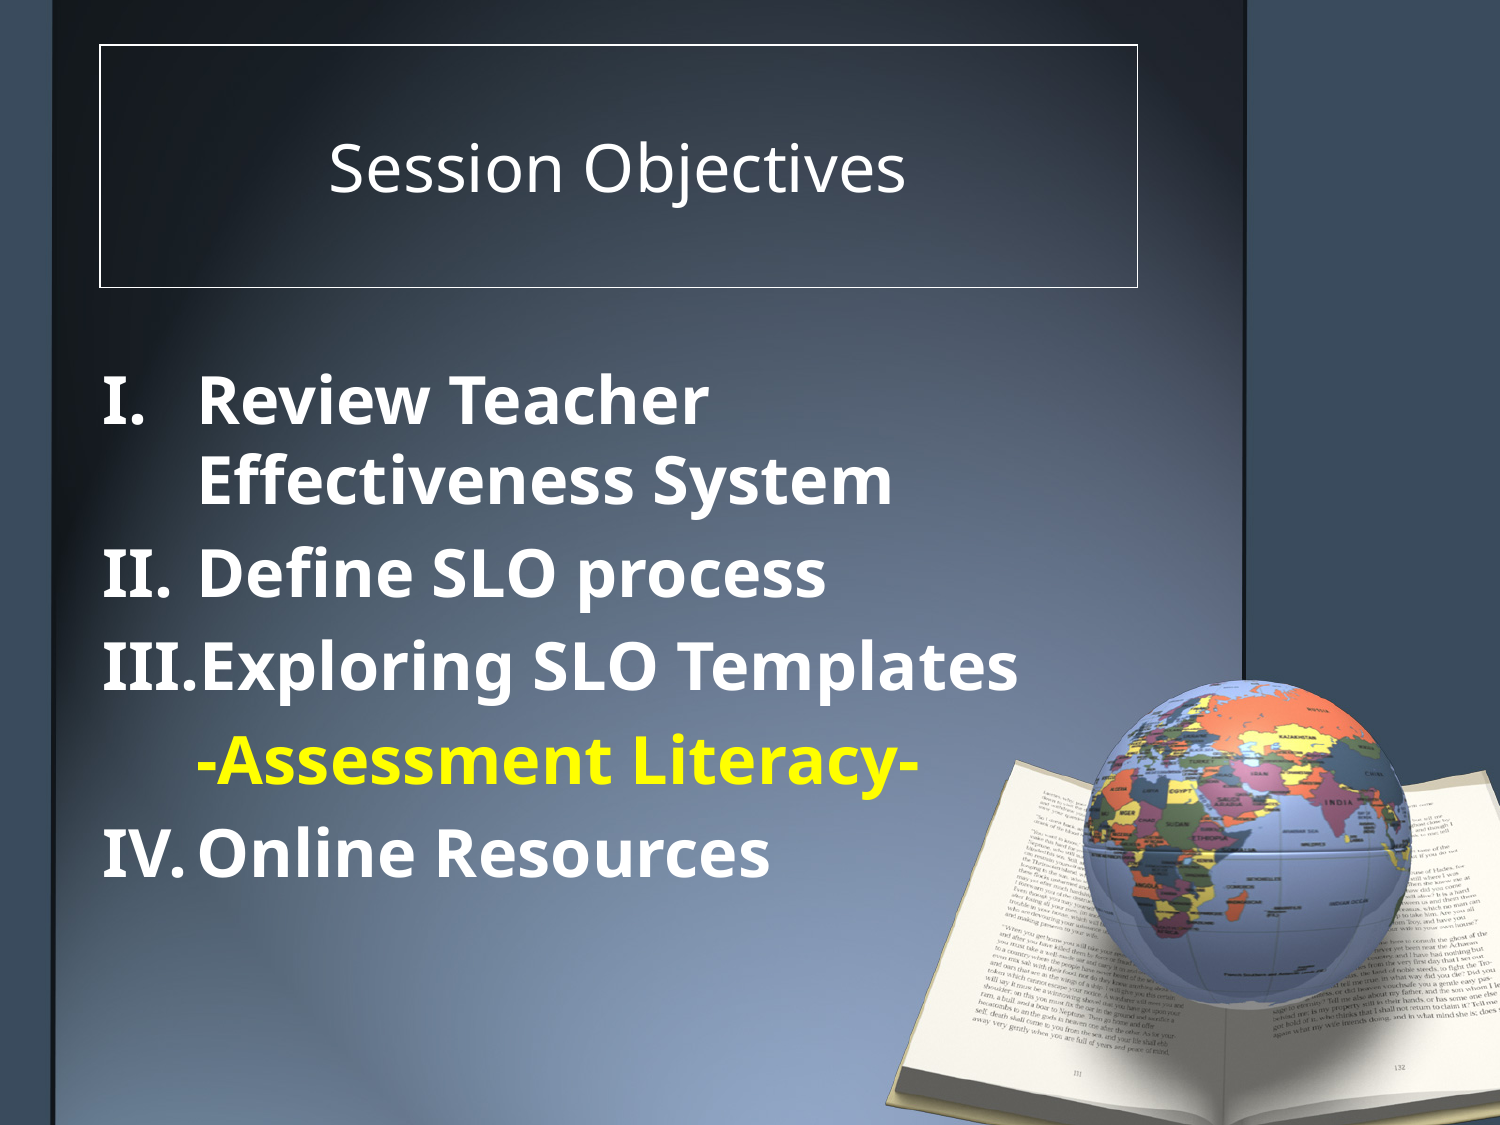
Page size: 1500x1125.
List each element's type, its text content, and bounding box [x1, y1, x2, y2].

picture [0, 0, 1500, 1125]
list Review Teacher Effectiveness System Define SLO process Exploring SLO Templates -Assessment Literacy- Online Resources [87, 349, 1076, 876]
title Session Objectives [99, 44, 1138, 288]
